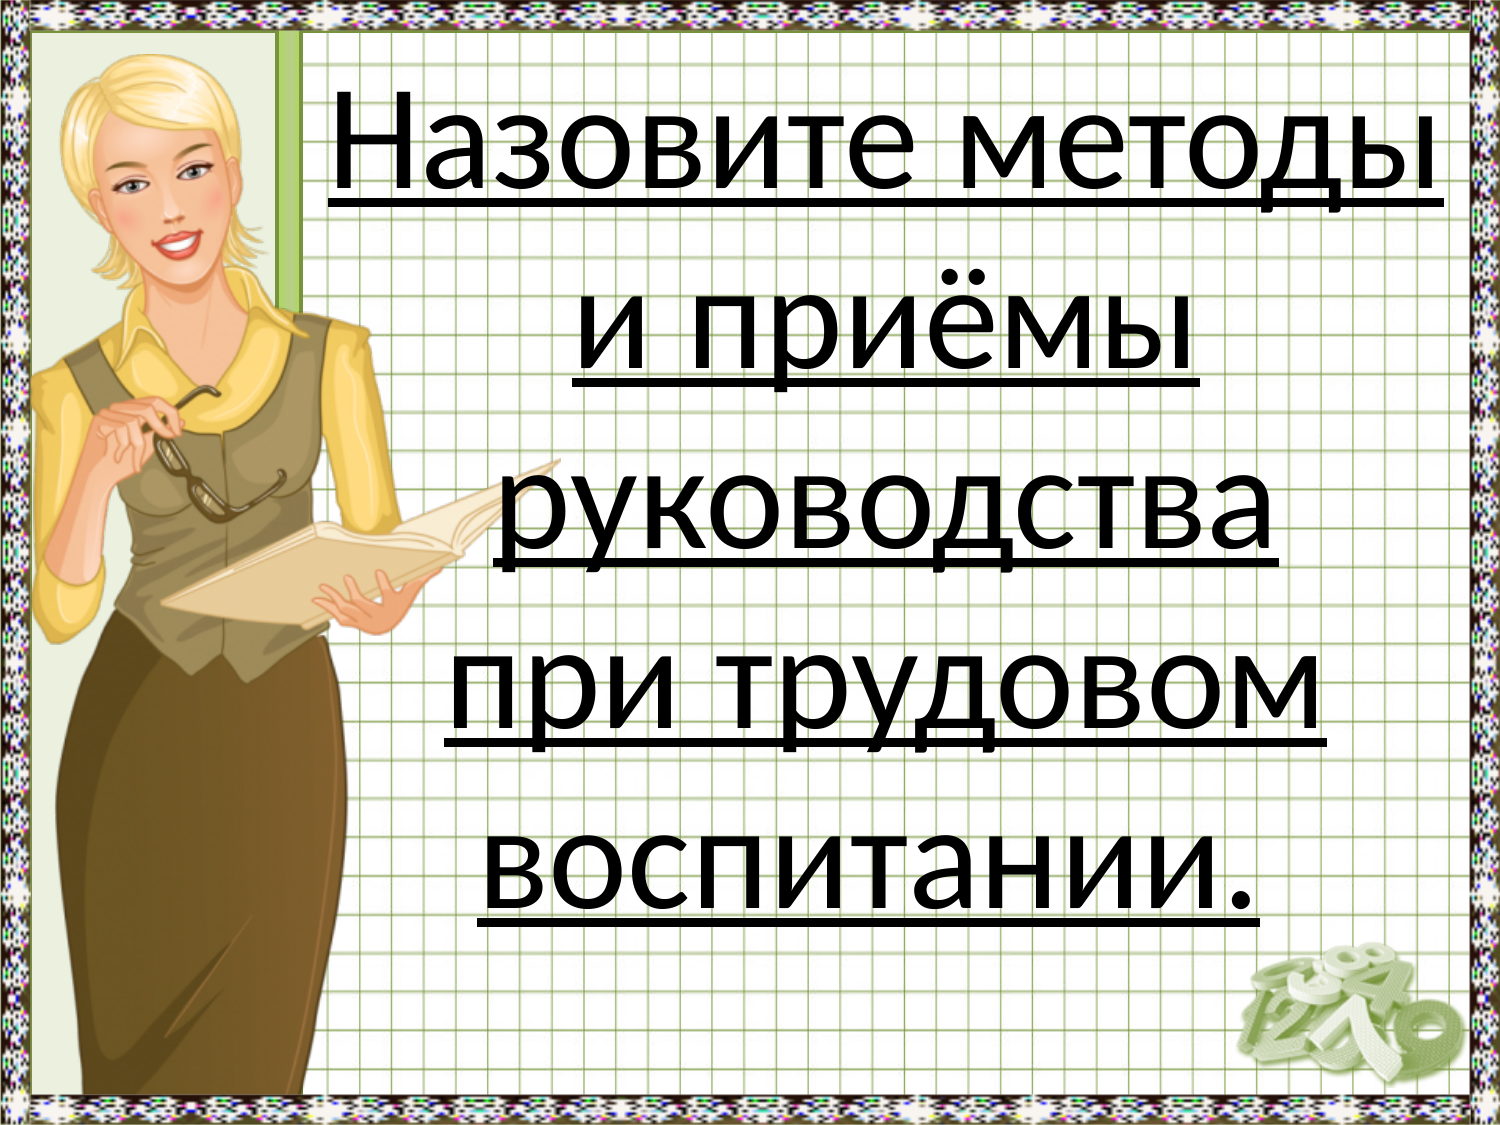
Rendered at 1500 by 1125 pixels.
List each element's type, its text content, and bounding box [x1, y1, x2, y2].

picture [0, 0, 1500, 1125]
title Назовите методы и приёмы руководства при трудовом воспитании. [301, 42, 1469, 1090]
